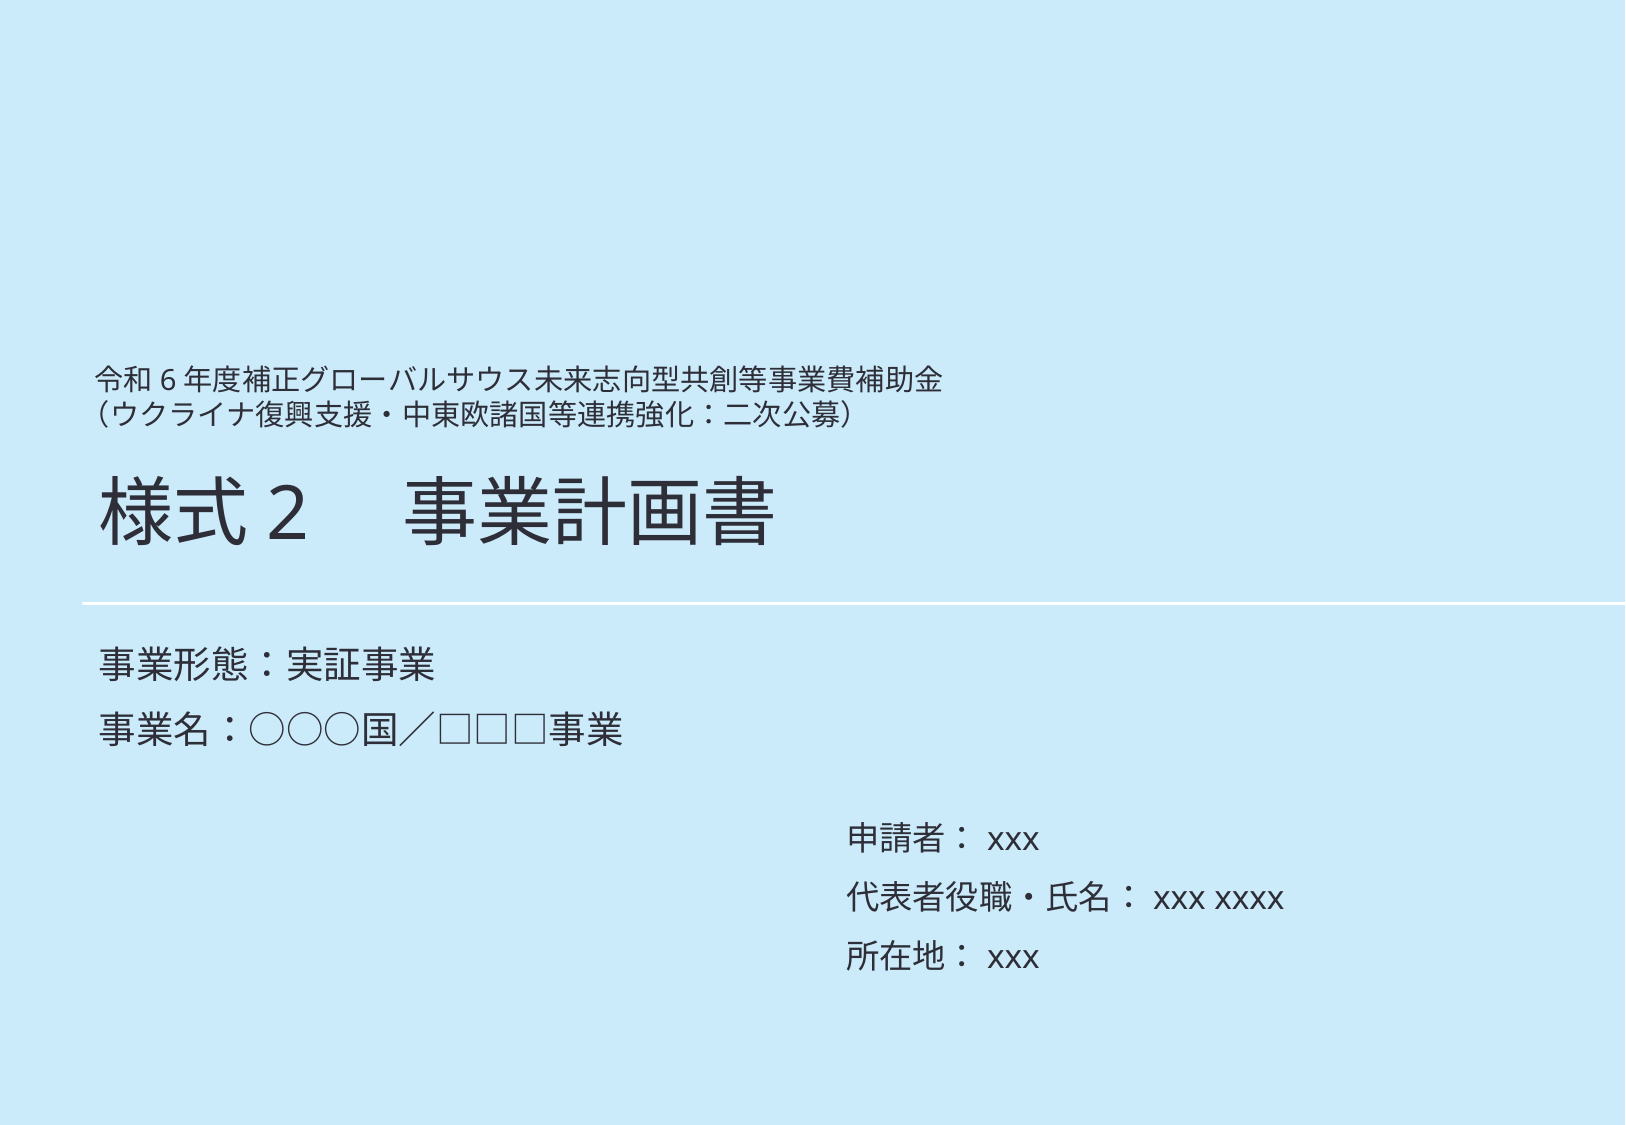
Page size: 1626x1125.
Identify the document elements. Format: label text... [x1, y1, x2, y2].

text_box 申請者：xxx 代表者役職・氏名：xxx xxxx 所在地：xxx [831, 806, 1578, 934]
title 様式2 事業計画書 [83, 467, 1097, 596]
list 事業形態：実証事業 事業名：○○○国／□□□事業 [83, 629, 1542, 780]
text_box 令和6年度補正グローバルサウス未来志向型共創等事業費補助金 （ウクライナ復興支援・中東欧諸国等連携強化：二次公募） [65, 318, 1404, 439]
